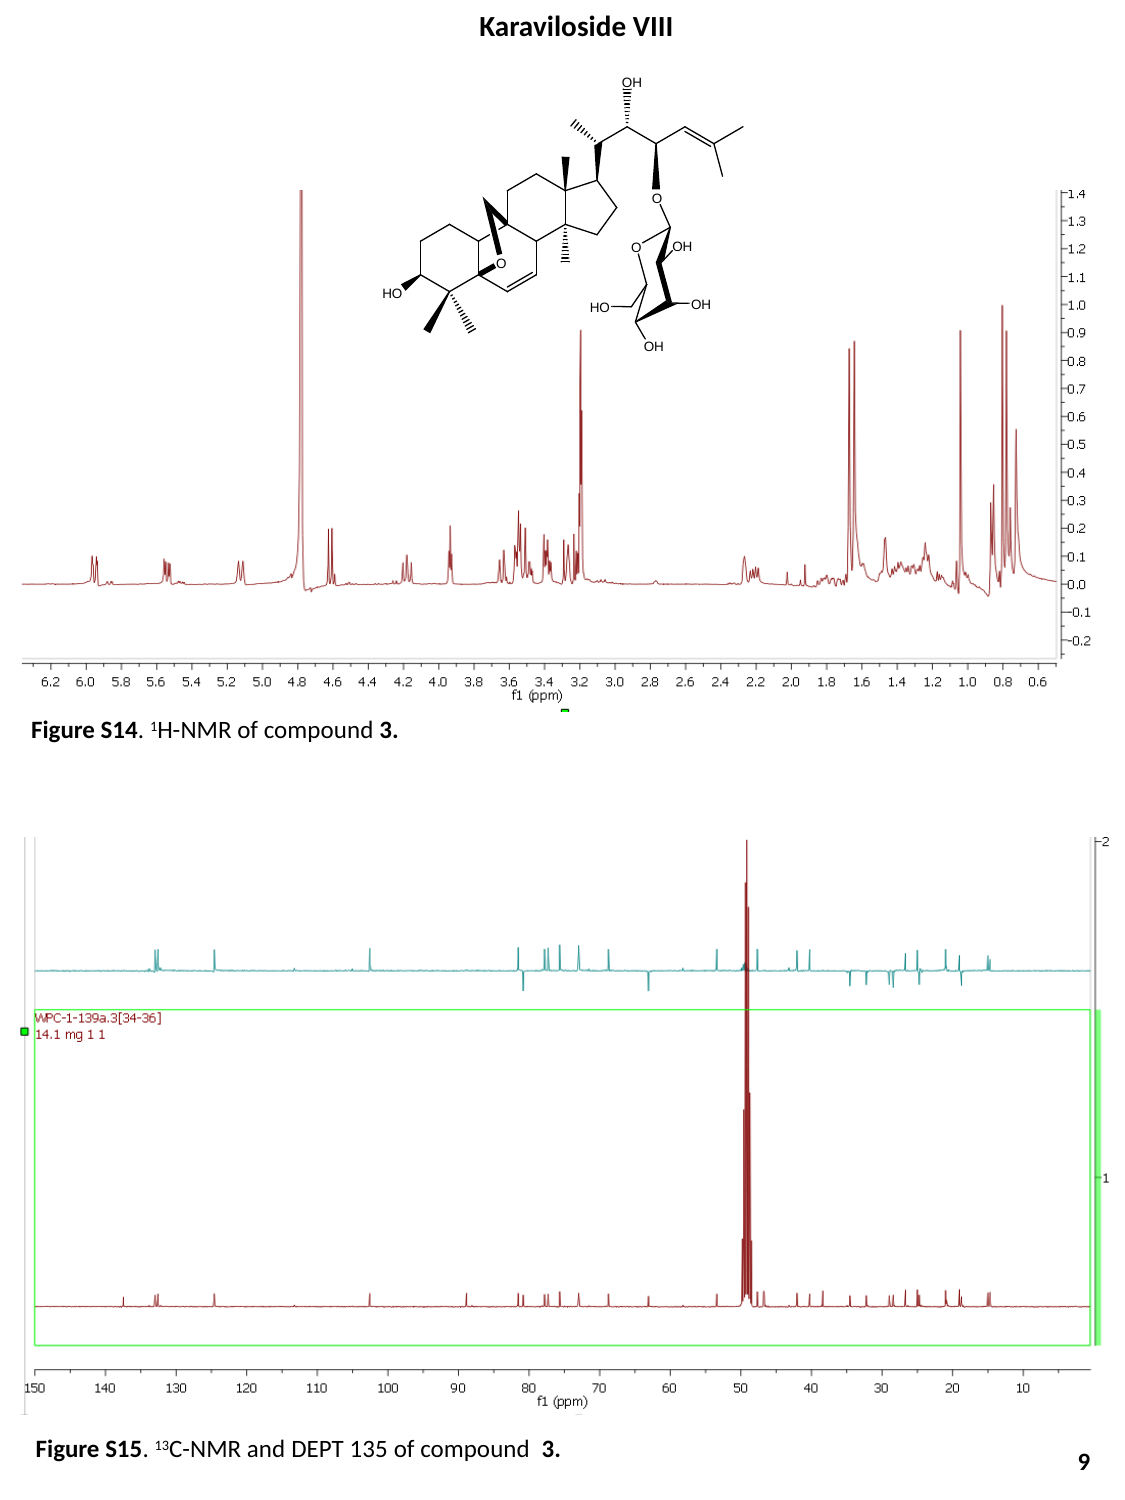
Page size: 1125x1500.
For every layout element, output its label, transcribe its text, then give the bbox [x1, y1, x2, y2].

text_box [380, 73, 747, 354]
text_box Figure S15. 13C-NMR and DEPT 135 of compound 3. [20, 1425, 922, 1471]
text_box Karaviloside VIII [464, 0, 711, 50]
slide_number 9 [852, 1420, 1106, 1500]
picture [21, 190, 1107, 712]
picture [15, 837, 1125, 1415]
text_box Figure S14. 1H-NMR of compound 3. [16, 706, 479, 751]
